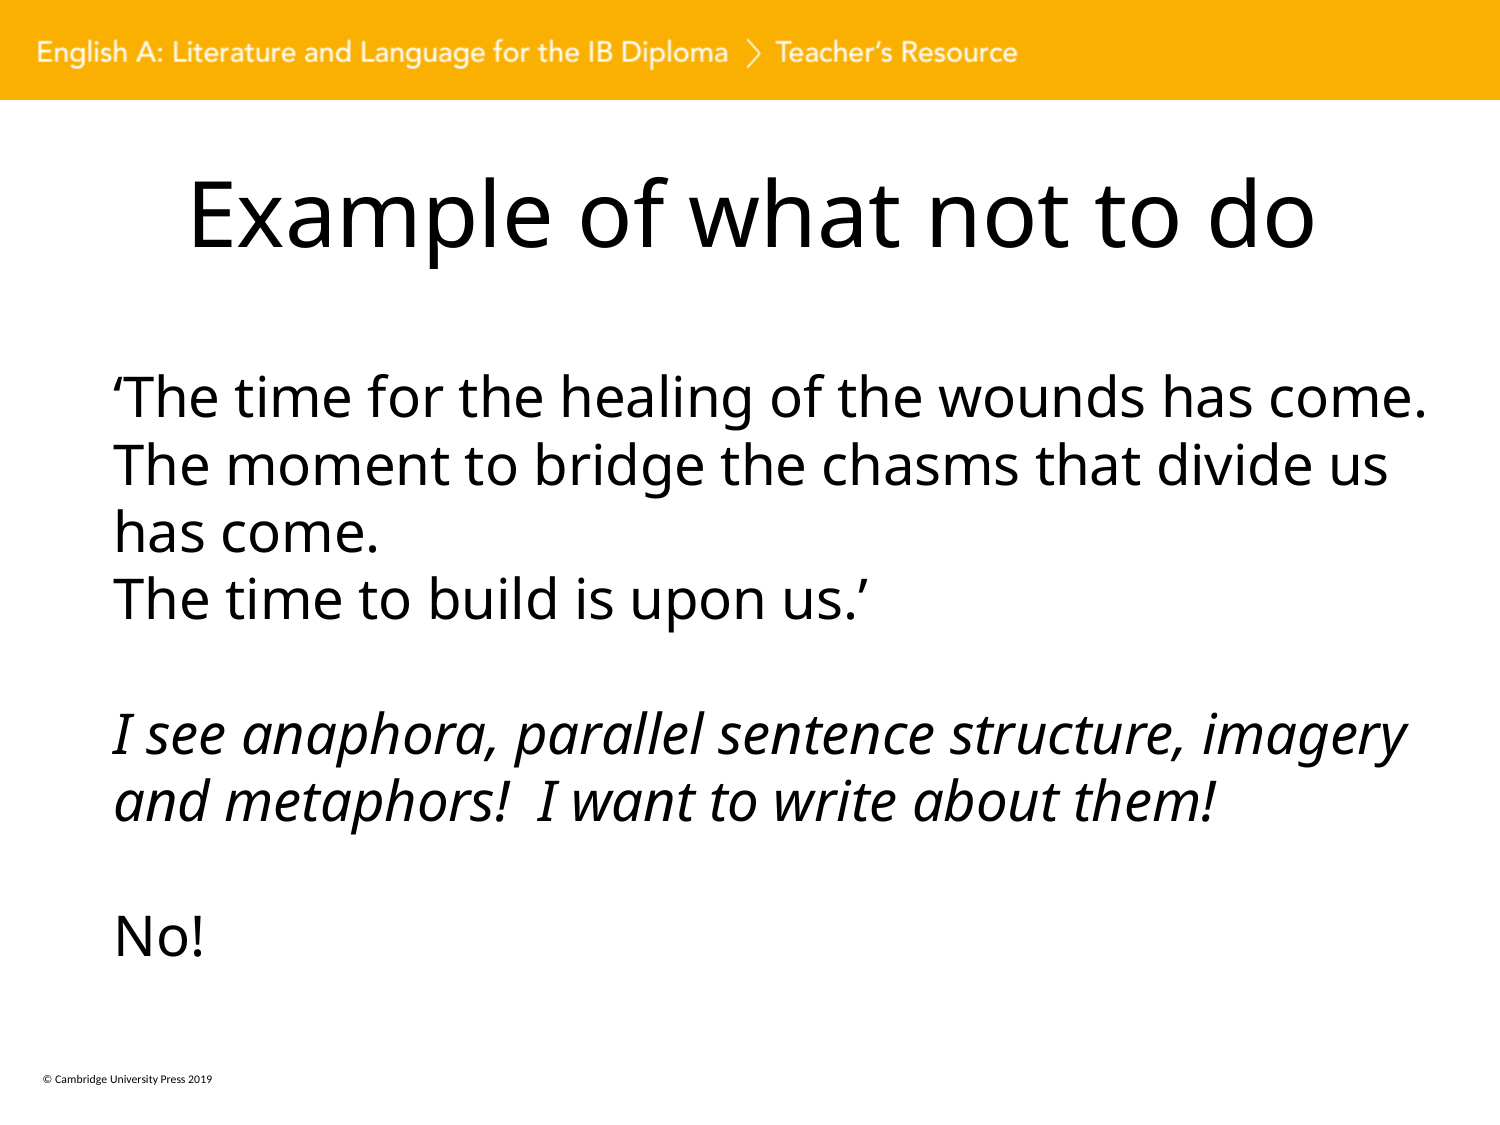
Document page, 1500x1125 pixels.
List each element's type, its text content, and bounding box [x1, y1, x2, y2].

title ‘The time for the healing of the wounds has come. The moment to bridge the chasms that divide us has come. The time to build is upon us.’ I see anaphora, parallel sentence structure, imagery and metaphors! I want to write about them! No! [98, 334, 1463, 1056]
picture [0, 0, 1500, 101]
subtitle © Cambridge University Press 2019 [27, 1063, 1388, 1093]
text_box Example of what not to do [27, 117, 1478, 305]
